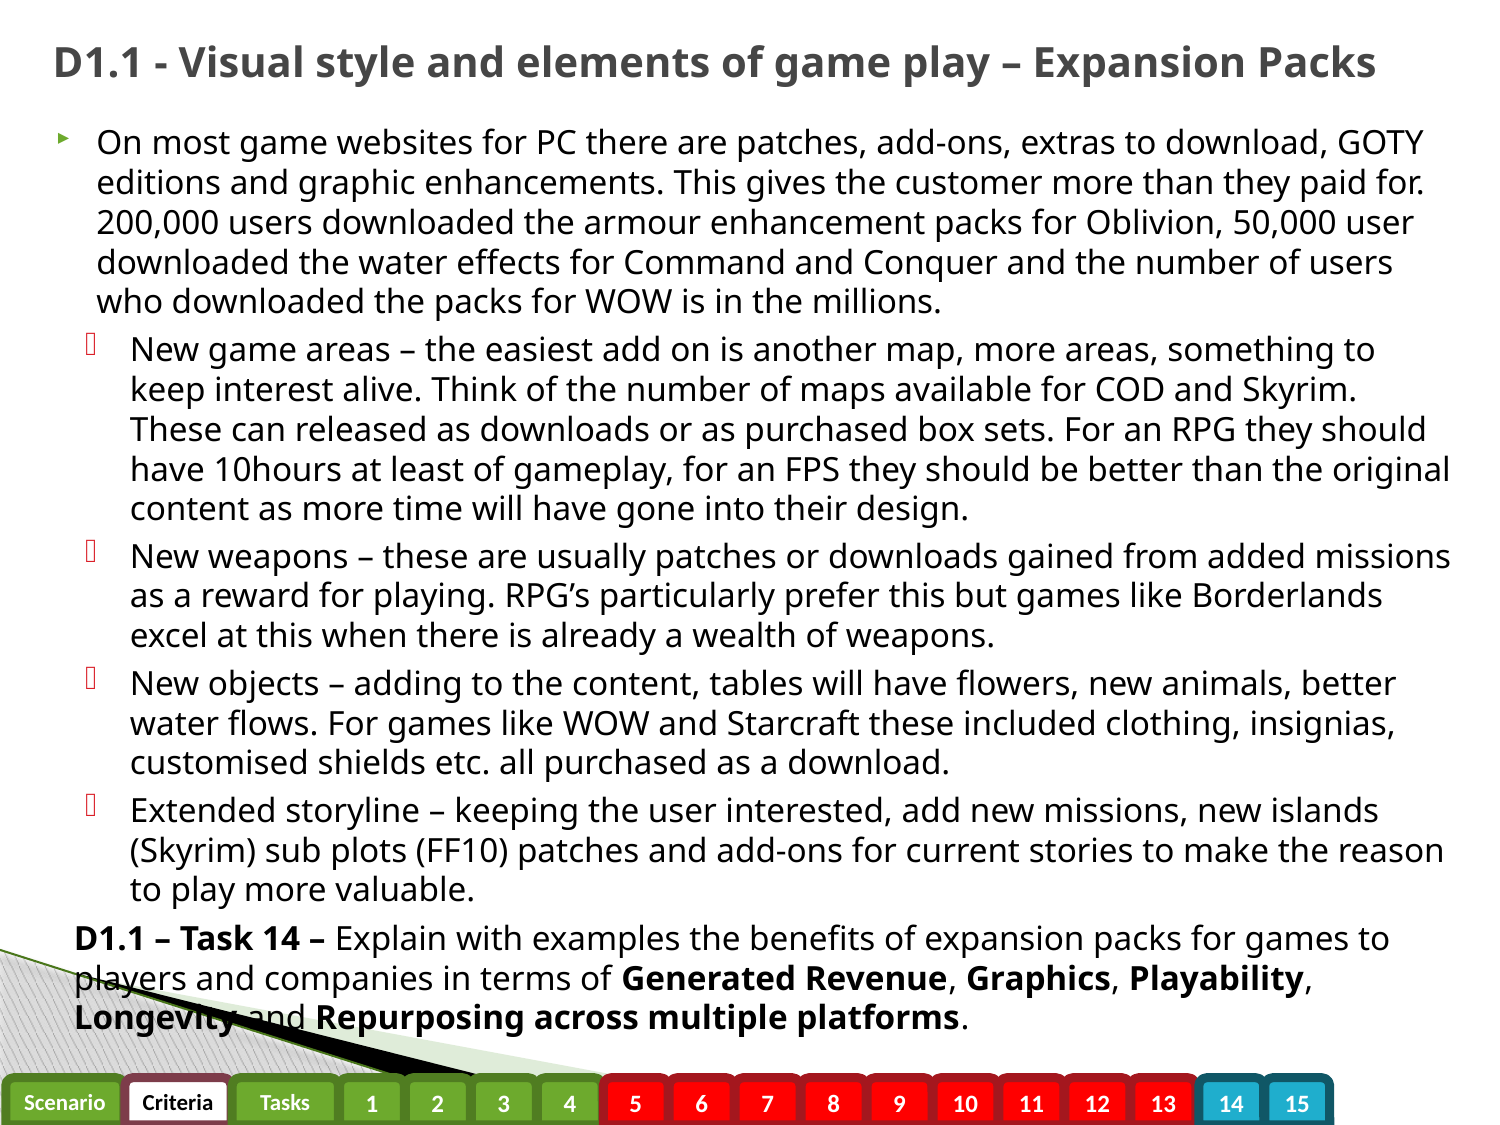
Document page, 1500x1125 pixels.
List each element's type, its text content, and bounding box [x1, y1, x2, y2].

title D1.1 - Visual style and elements of game play – Expansion Packs [37, 19, 1471, 102]
list On most game websites for PC there are patches, add-ons, extras to download, GOTY editions and graphic enhancements. This gives the customer more than they paid for. 200,000 users downloaded the armour enhancement packs for Oblivion, 50,000 user downloaded the water effects for Command and Conquer and the number of users who downloaded the packs for WOW is in the millions. New game areas – the easiest add on is another map, more areas, something to keep interest alive. Think of the number of maps available for COD and Skyrim. These can released as downloads or as purchased box sets. For an RPG they should have 10hours at least of gameplay, for an FPS they should be better than the original content as more time will have gone into their design. New weapons – these are usually patches or downloads gained from added missions as a reward for playing. RPG’s particularly prefer this but games like Borderlands excel at this when there is already a wealth of weapons. New objects – adding to the content, tables will have flowers, new animals, better water flows. For games like WOW and Starcraft these included clothing, insignias, customised shields etc. all purchased as a download. Extended storyline – keeping the user interested, add new missions, new islands (Skyrim) sub plots (FF10) patches and add-ons for current stories to make the reason to play more valuable. D1.1 – Task 14 – Explain with examples the benefits of expansion packs for games to players and companies in terms of Generated Revenue, Graphics, Playability, Longevity and Repurposing across multiple platforms. [41, 113, 1471, 1071]
